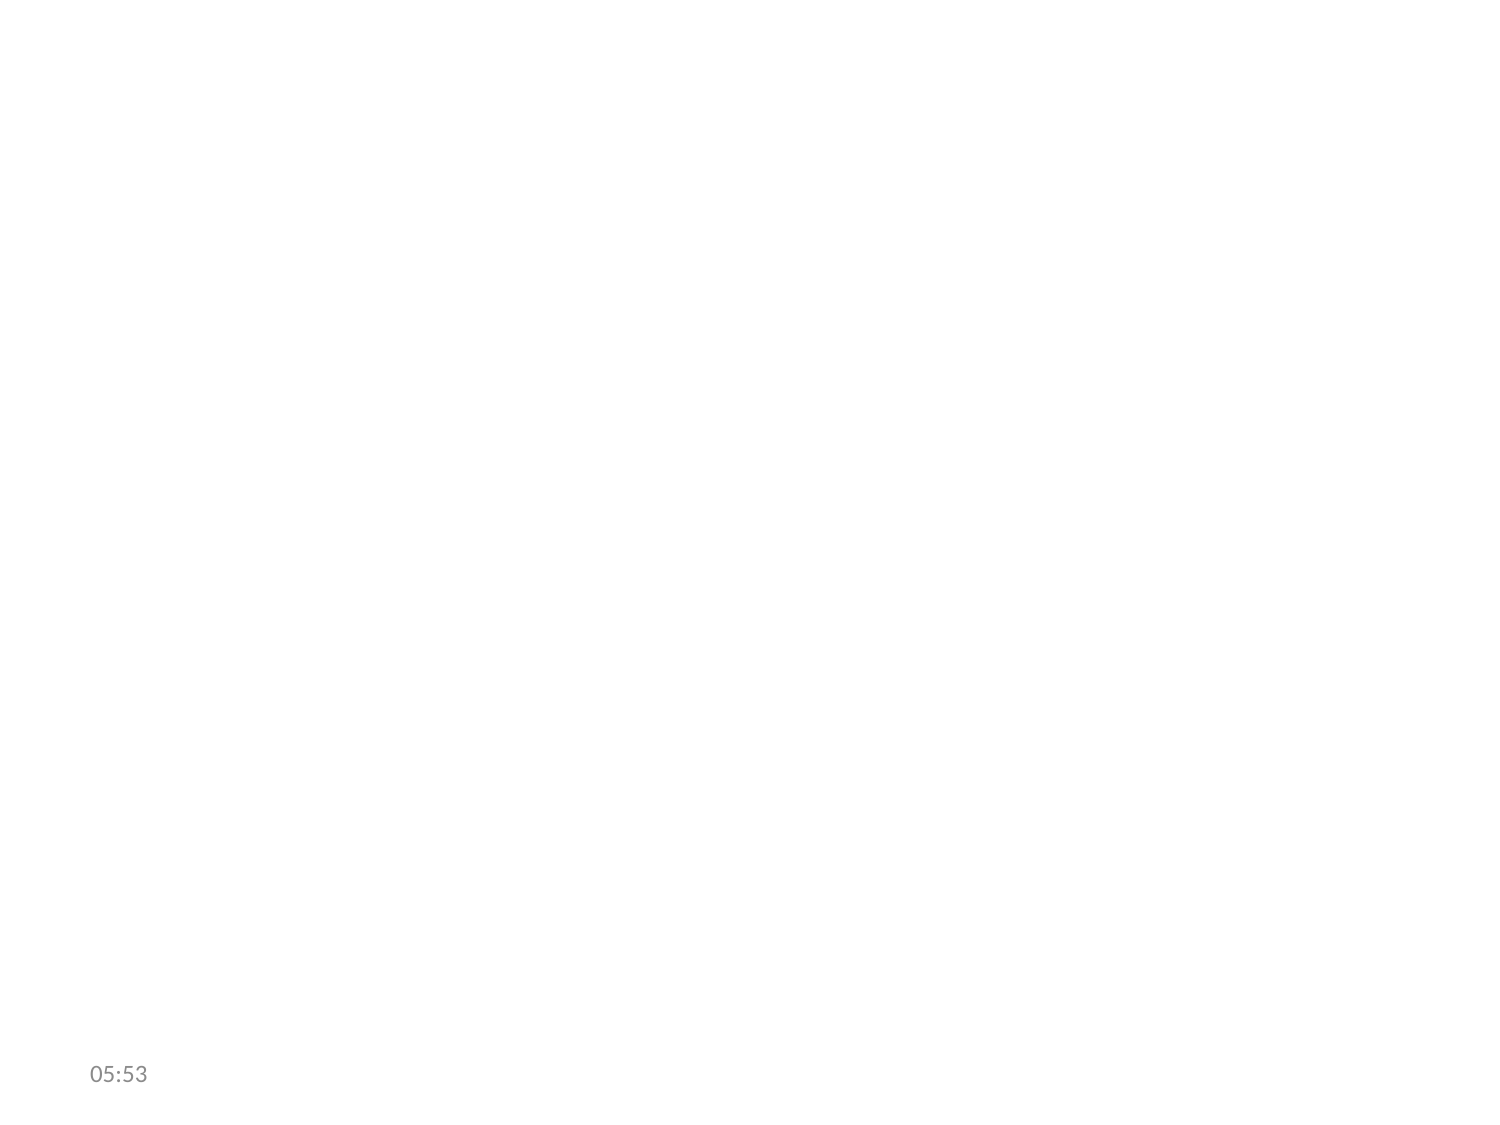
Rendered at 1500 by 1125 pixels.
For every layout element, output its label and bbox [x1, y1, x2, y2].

slide_number [75, 1042, 425, 1103]
